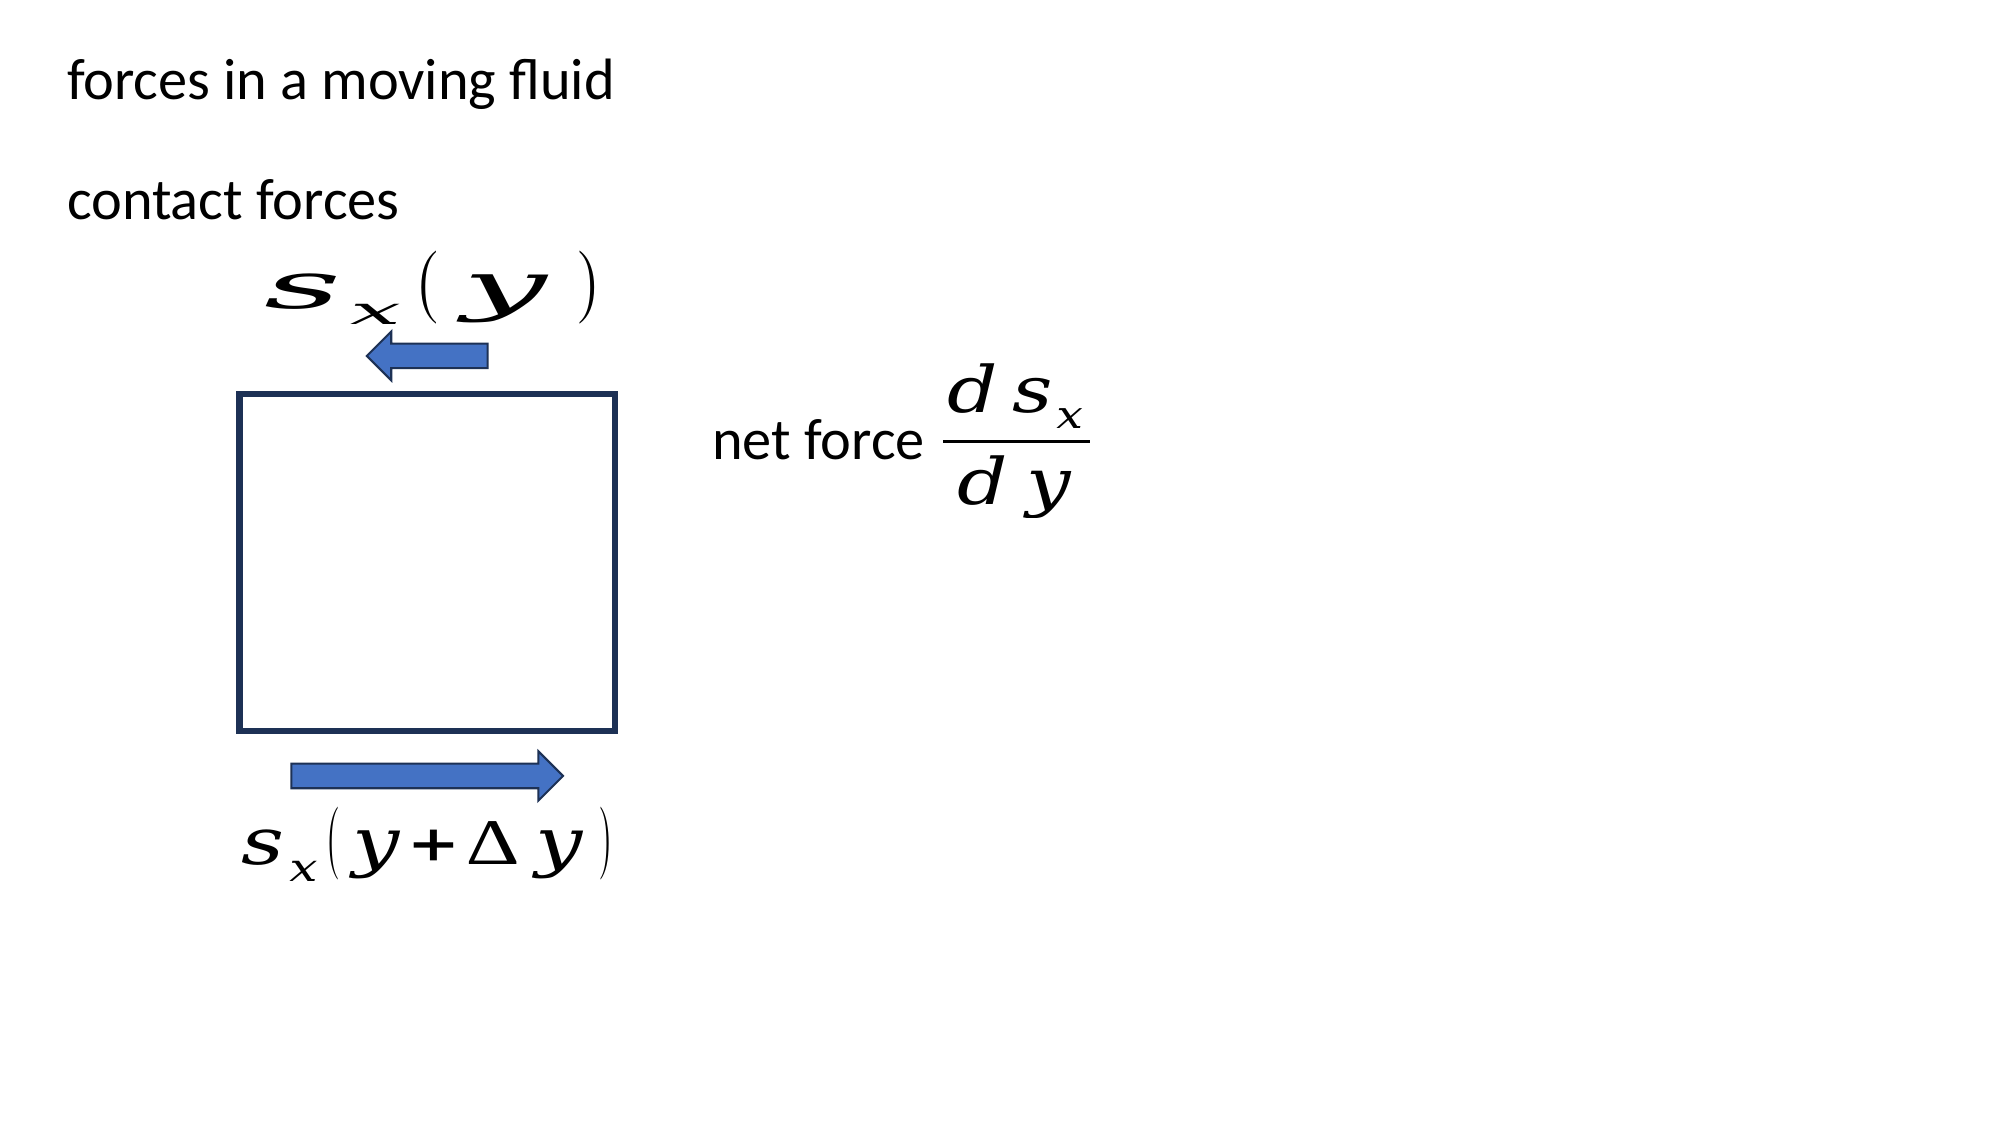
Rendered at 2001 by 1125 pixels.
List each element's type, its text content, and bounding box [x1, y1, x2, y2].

text_box net force [697, 393, 1761, 549]
text_box contact forces [52, 153, 459, 309]
text_box [238, 393, 616, 732]
text_box [290, 748, 565, 804]
text_box forces in a moving fluid [52, 33, 1824, 189]
text_box [365, 328, 489, 383]
